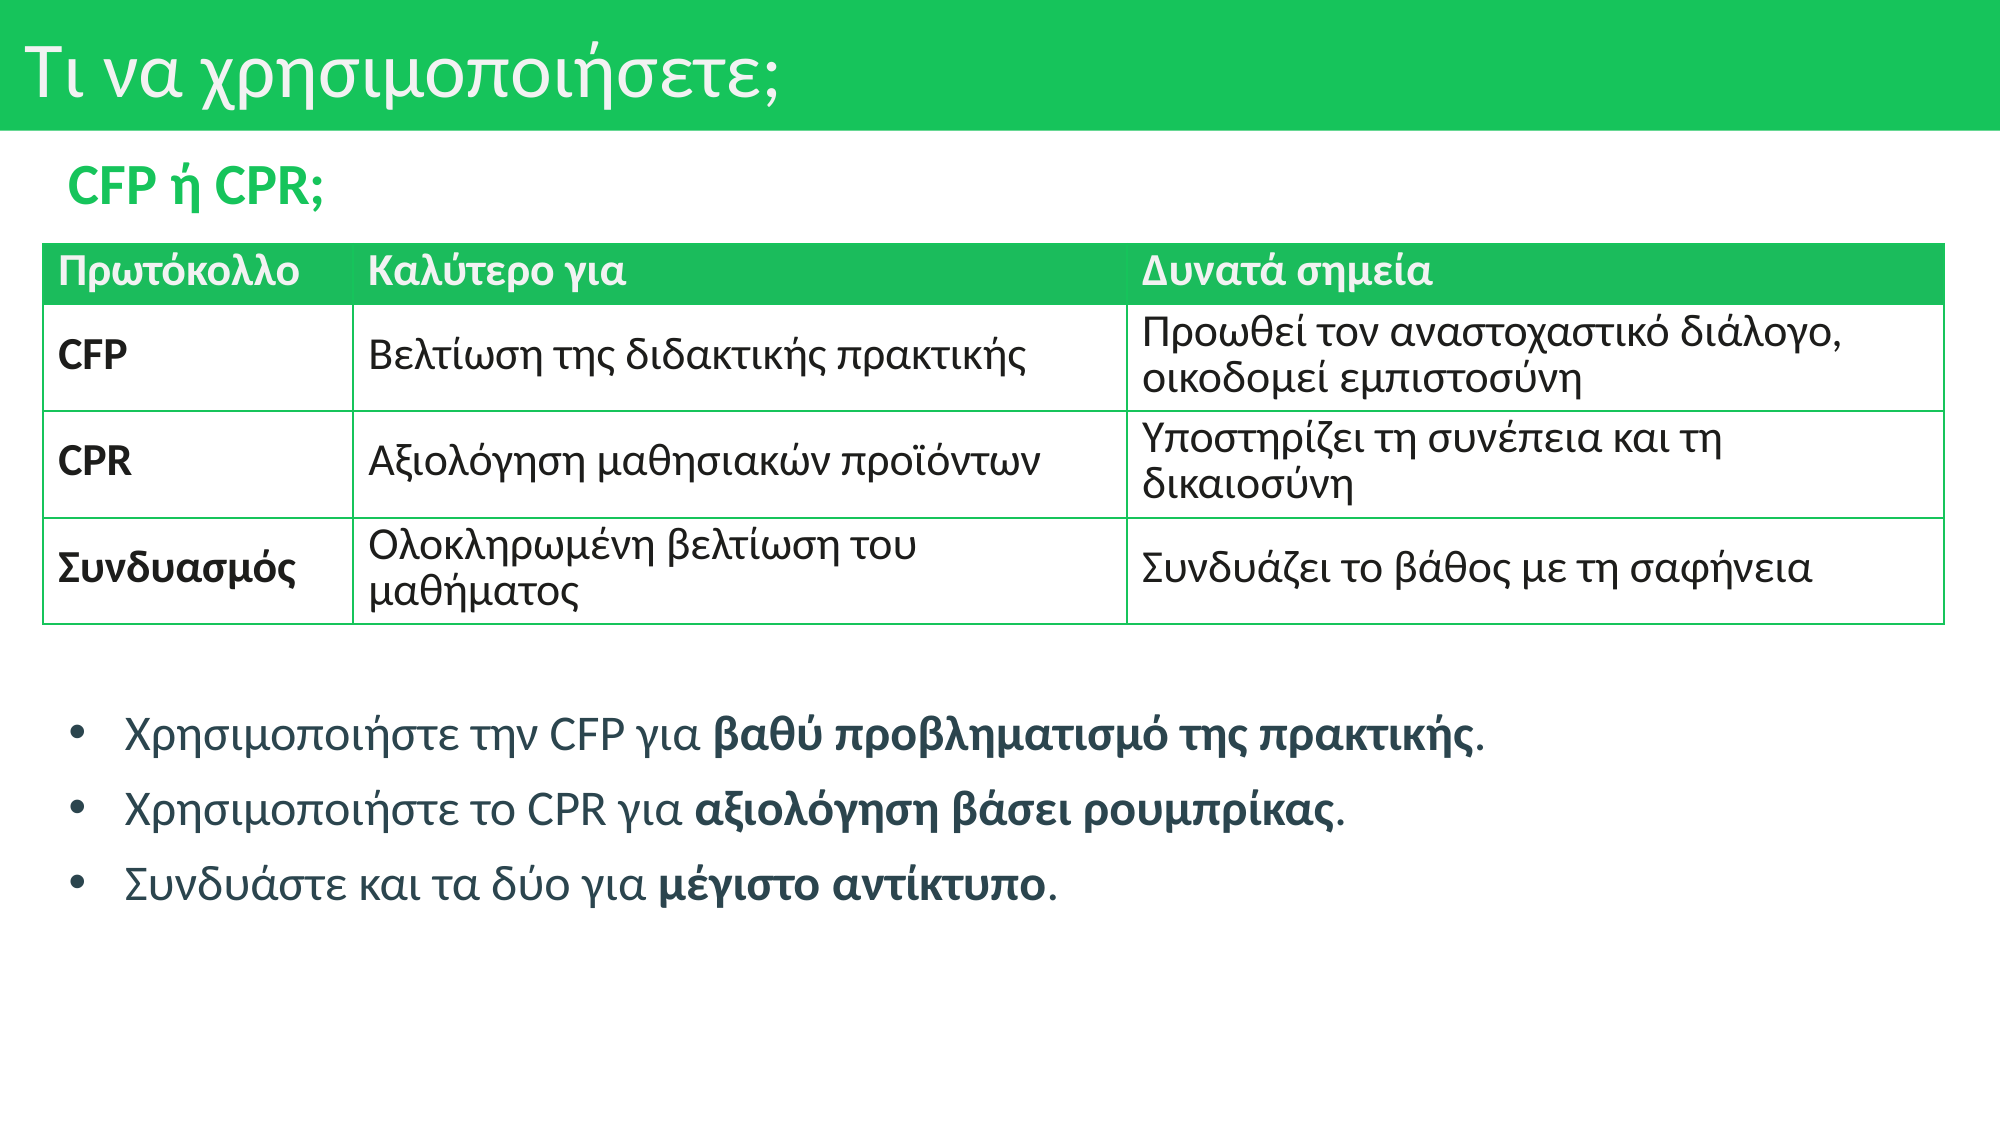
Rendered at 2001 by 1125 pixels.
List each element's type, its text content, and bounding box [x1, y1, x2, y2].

table_cell CPR [44, 412, 352, 517]
title Τι να χρησιμοποιήσετε; [16, 13, 1976, 131]
table_cell Βελτίωση της διδακτικής πρακτικής [354, 305, 1126, 410]
table_header Δυνατά σημεία [1128, 245, 1943, 304]
table_cell Προωθεί τον αναστοχαστικό διάλογο, οικοδομεί εμπιστοσύνη [1128, 305, 1943, 410]
table_header Πρωτόκολλο [44, 245, 352, 304]
list CFP ή CPR; [16, 140, 1976, 231]
table_header Καλύτερο για [354, 245, 1126, 304]
table_cell Συνδυασμός [44, 519, 352, 623]
table_cell Συνδυάζει το βάθος με τη σαφήνεια [1128, 519, 1943, 623]
table_cell Ολοκληρωμένη βελτίωση του μαθήματος [354, 519, 1126, 623]
table_cell CFP [44, 305, 352, 410]
table_cell Αξιολόγηση μαθησιακών προϊόντων [354, 412, 1126, 517]
table_cell Υποστηρίζει τη συνέπεια και τη δικαιοσύνη [1128, 412, 1943, 517]
list Χρησιμοποιήστε την CFP για βαθύ προβληματισμό της πρακτικής. Χρησιμοποιήστε το CPR για αξιολόγηση βάσει ρουμπρίκας. Συνδυάστε και τα δύο για μέγιστο αντίκτυπο. [16, 699, 1976, 1108]
